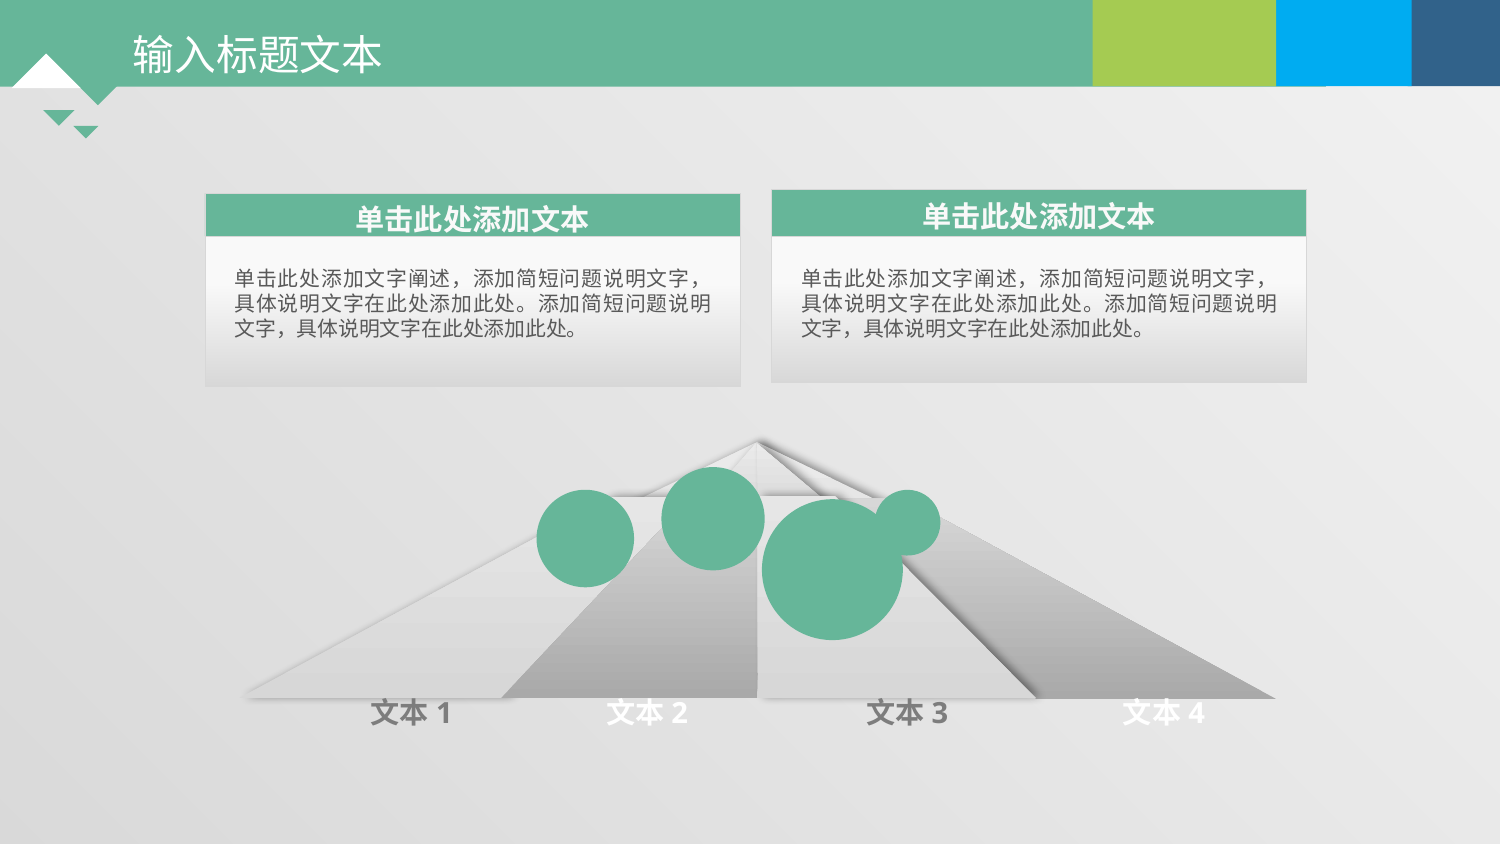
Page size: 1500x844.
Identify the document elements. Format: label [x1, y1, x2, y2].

text_box [204, 193, 741, 387]
text_box [239, 441, 1278, 738]
text_box [771, 188, 1307, 383]
